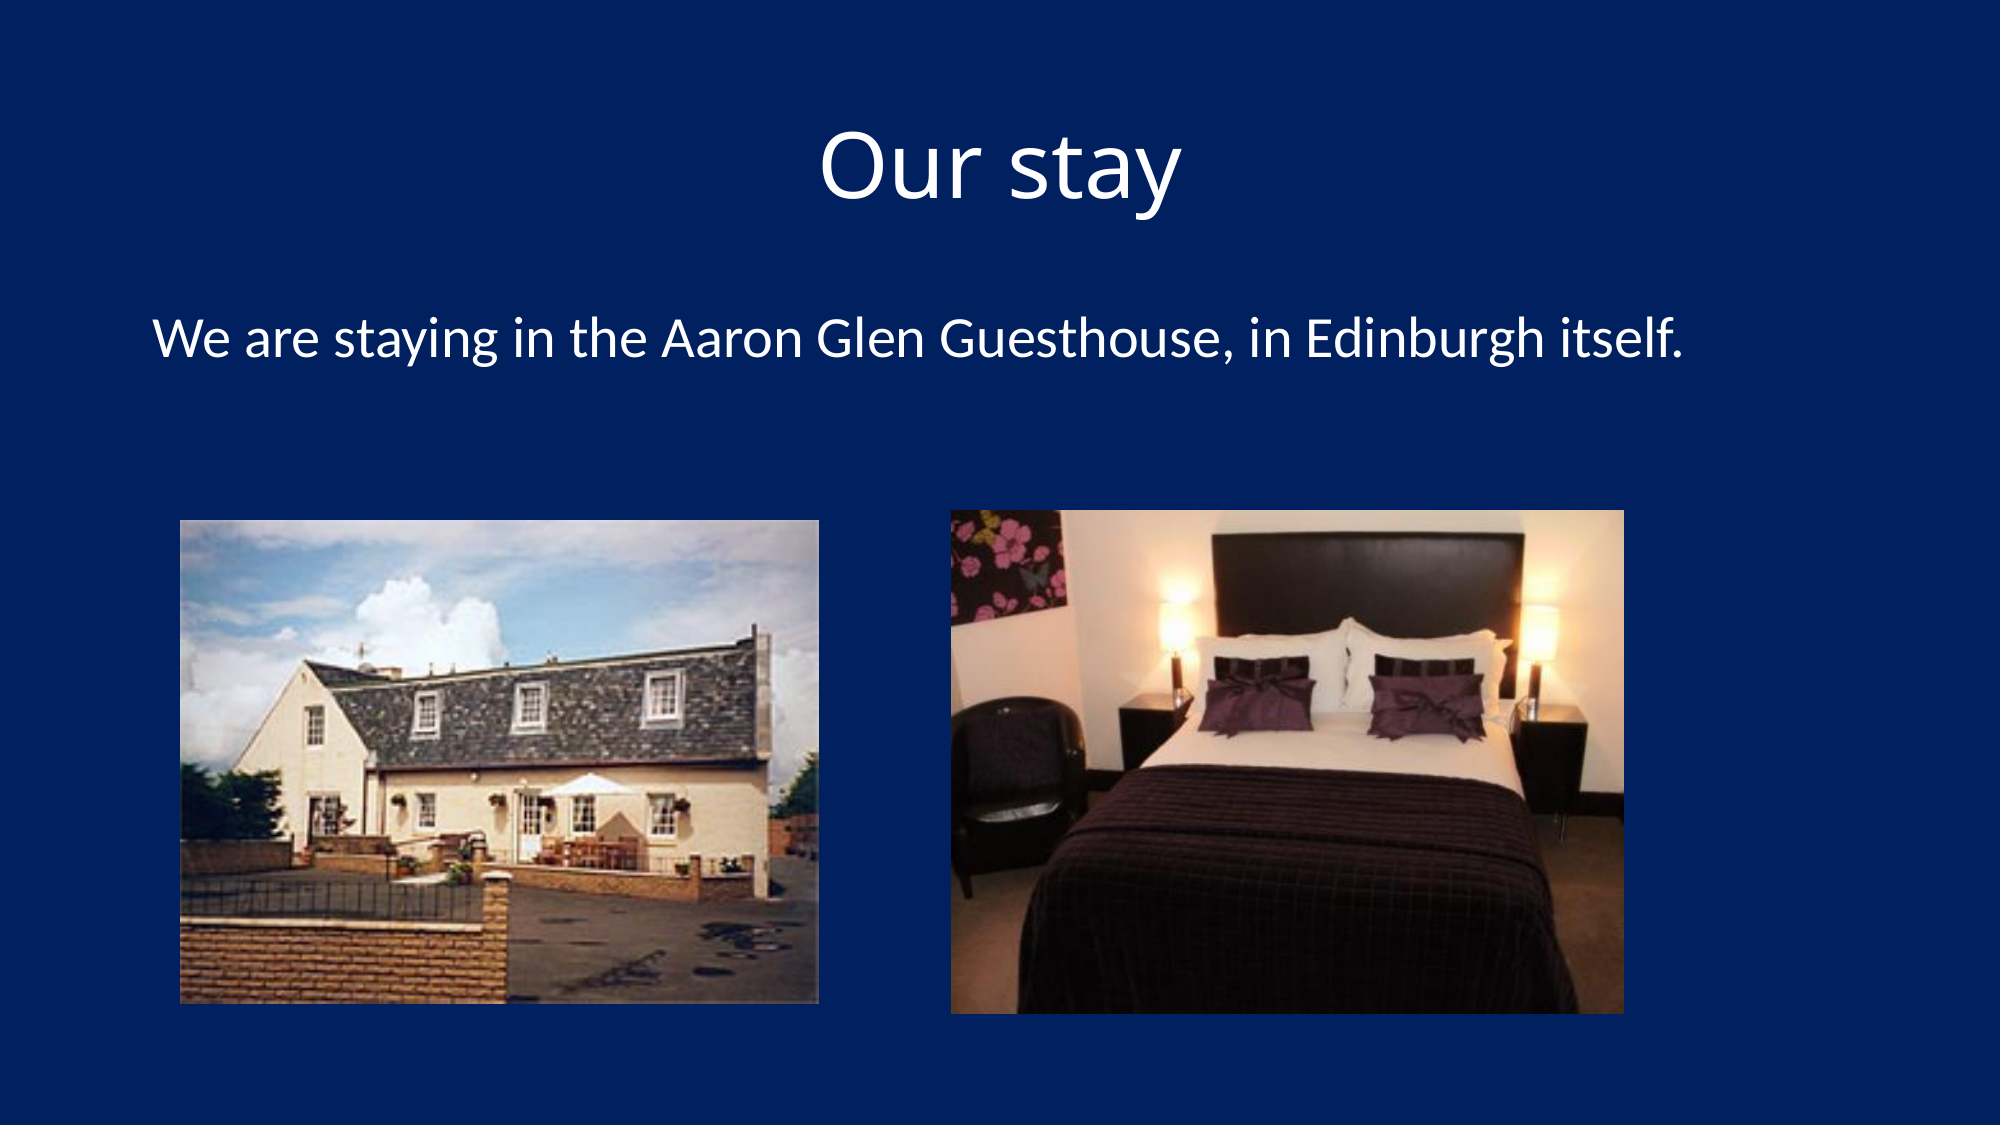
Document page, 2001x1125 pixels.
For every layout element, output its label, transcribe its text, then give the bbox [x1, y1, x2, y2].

title Our stay [137, 59, 1863, 278]
list We are staying in the Aaron Glen Guesthouse, in Edinburgh itself. [137, 299, 1863, 1014]
picture [951, 510, 1624, 1014]
picture [180, 520, 819, 1004]
